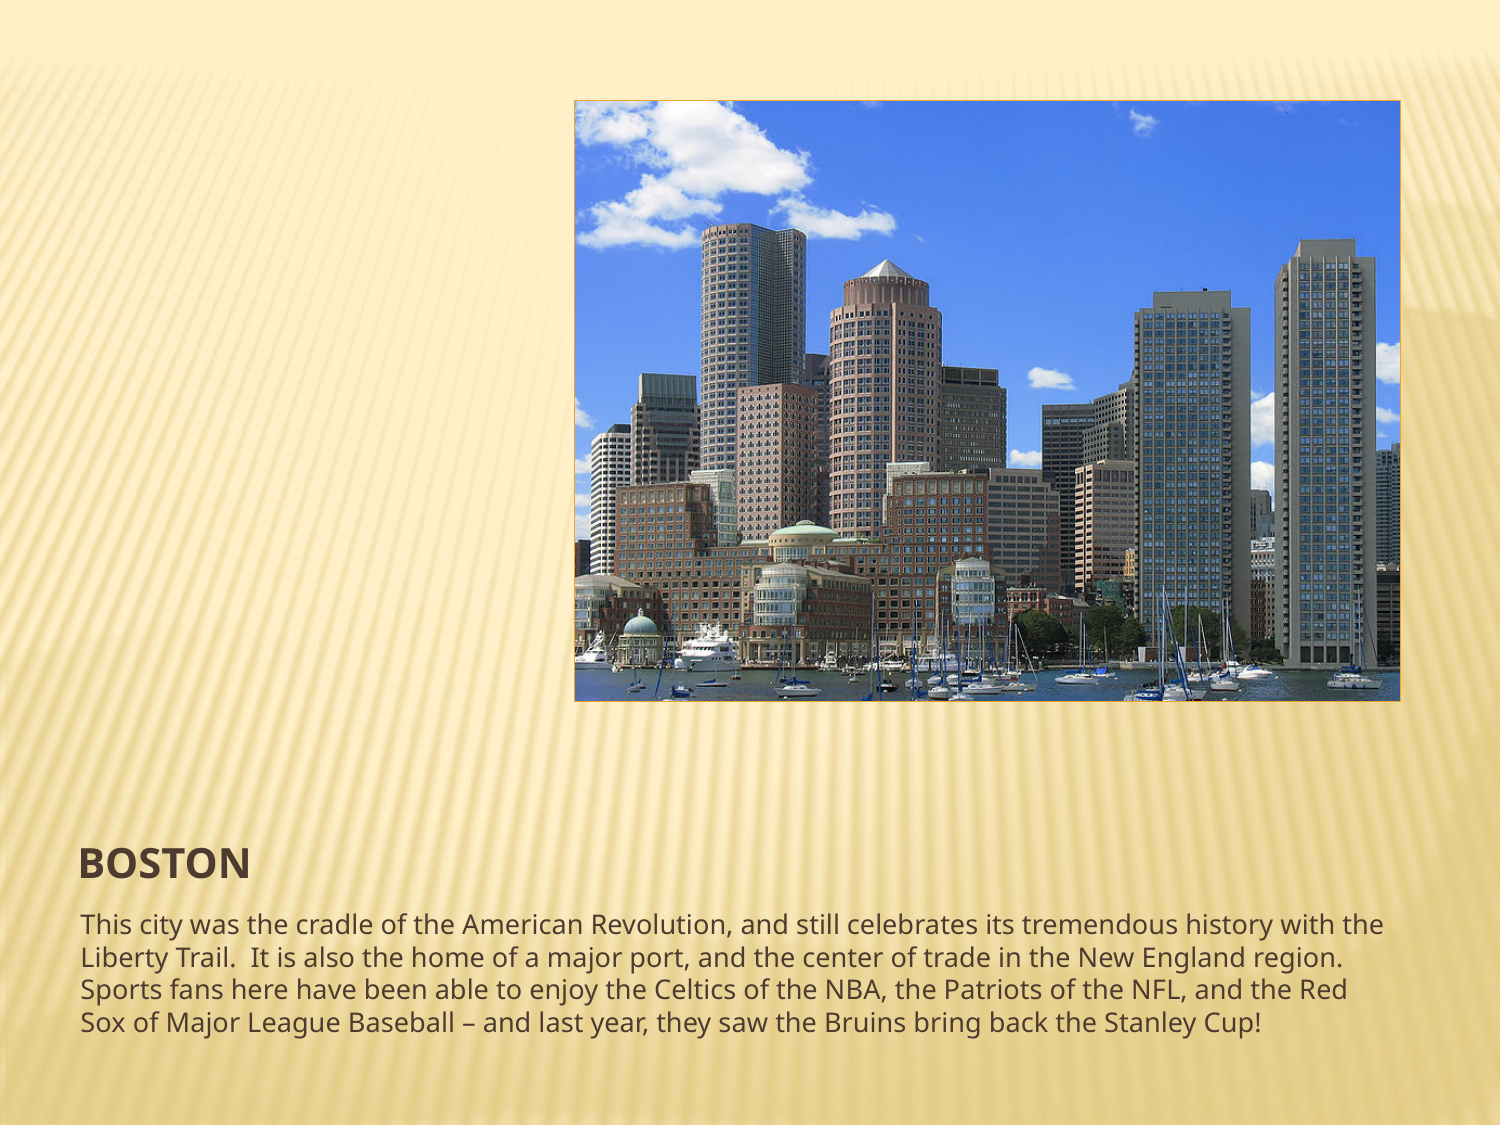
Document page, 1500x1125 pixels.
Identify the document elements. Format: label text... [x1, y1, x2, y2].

picture [574, 100, 1401, 702]
list This city was the cradle of the American Revolution, and still celebrates its tremendous history with the Liberty Trail. It is also the home of a major port, and the center of trade in the New England region. Sports fans here have been able to enjoy the Celtics of the NBA, the Patriots of the NFL, and the Red Sox of Major League Baseball – and last year, they saw the Bruins bring back the Stanley Cup! [62, 907, 1400, 1075]
title Boston [62, 819, 1025, 905]
